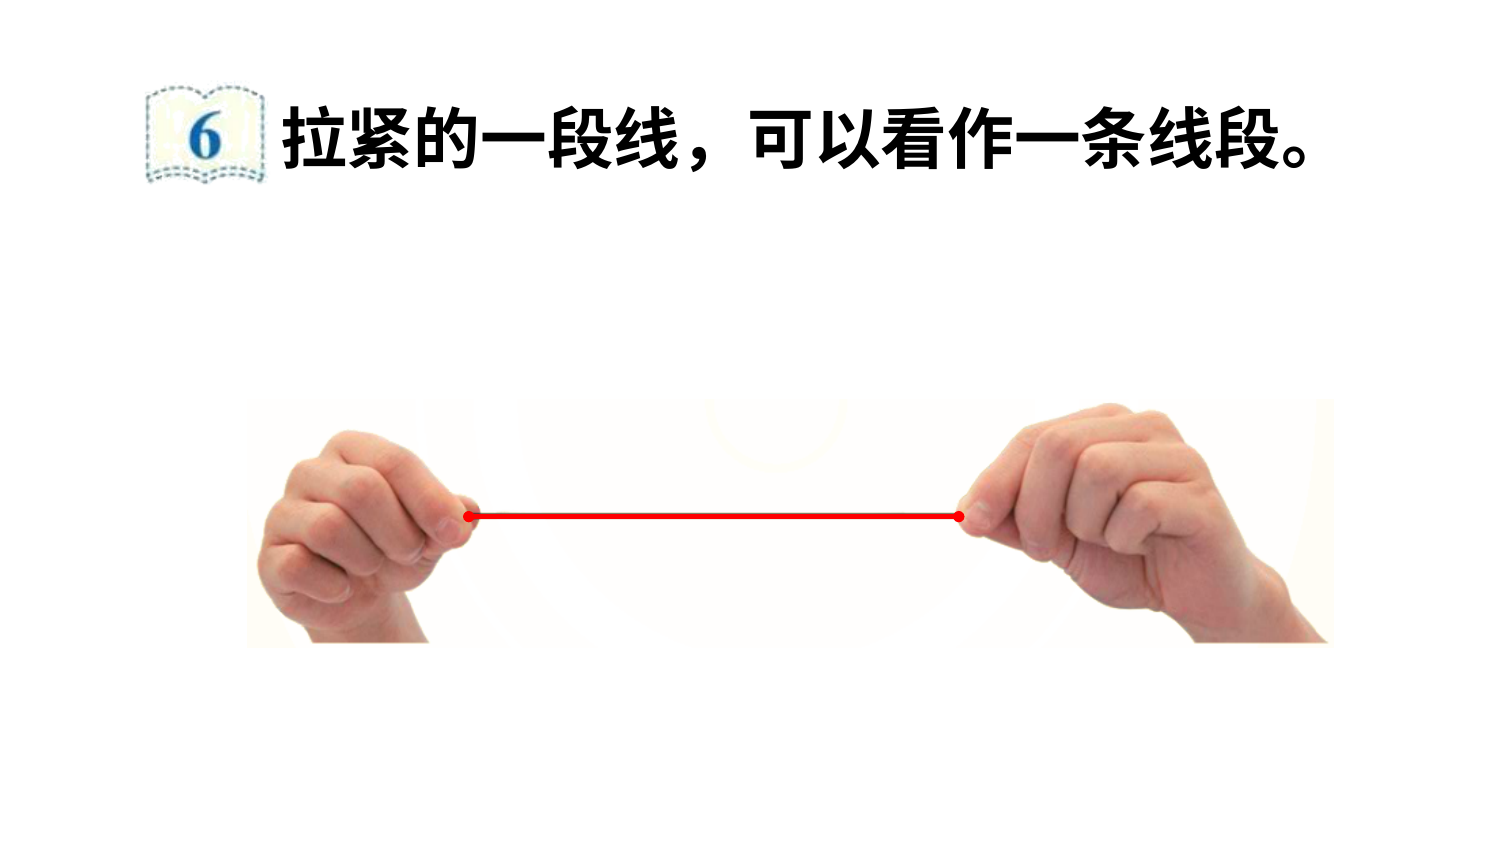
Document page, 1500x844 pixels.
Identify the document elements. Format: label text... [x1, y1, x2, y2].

text_box 拉紧的一段线，可以看作一条线段。 [294, 89, 1422, 185]
picture [120, 68, 289, 201]
picture [247, 399, 1335, 648]
